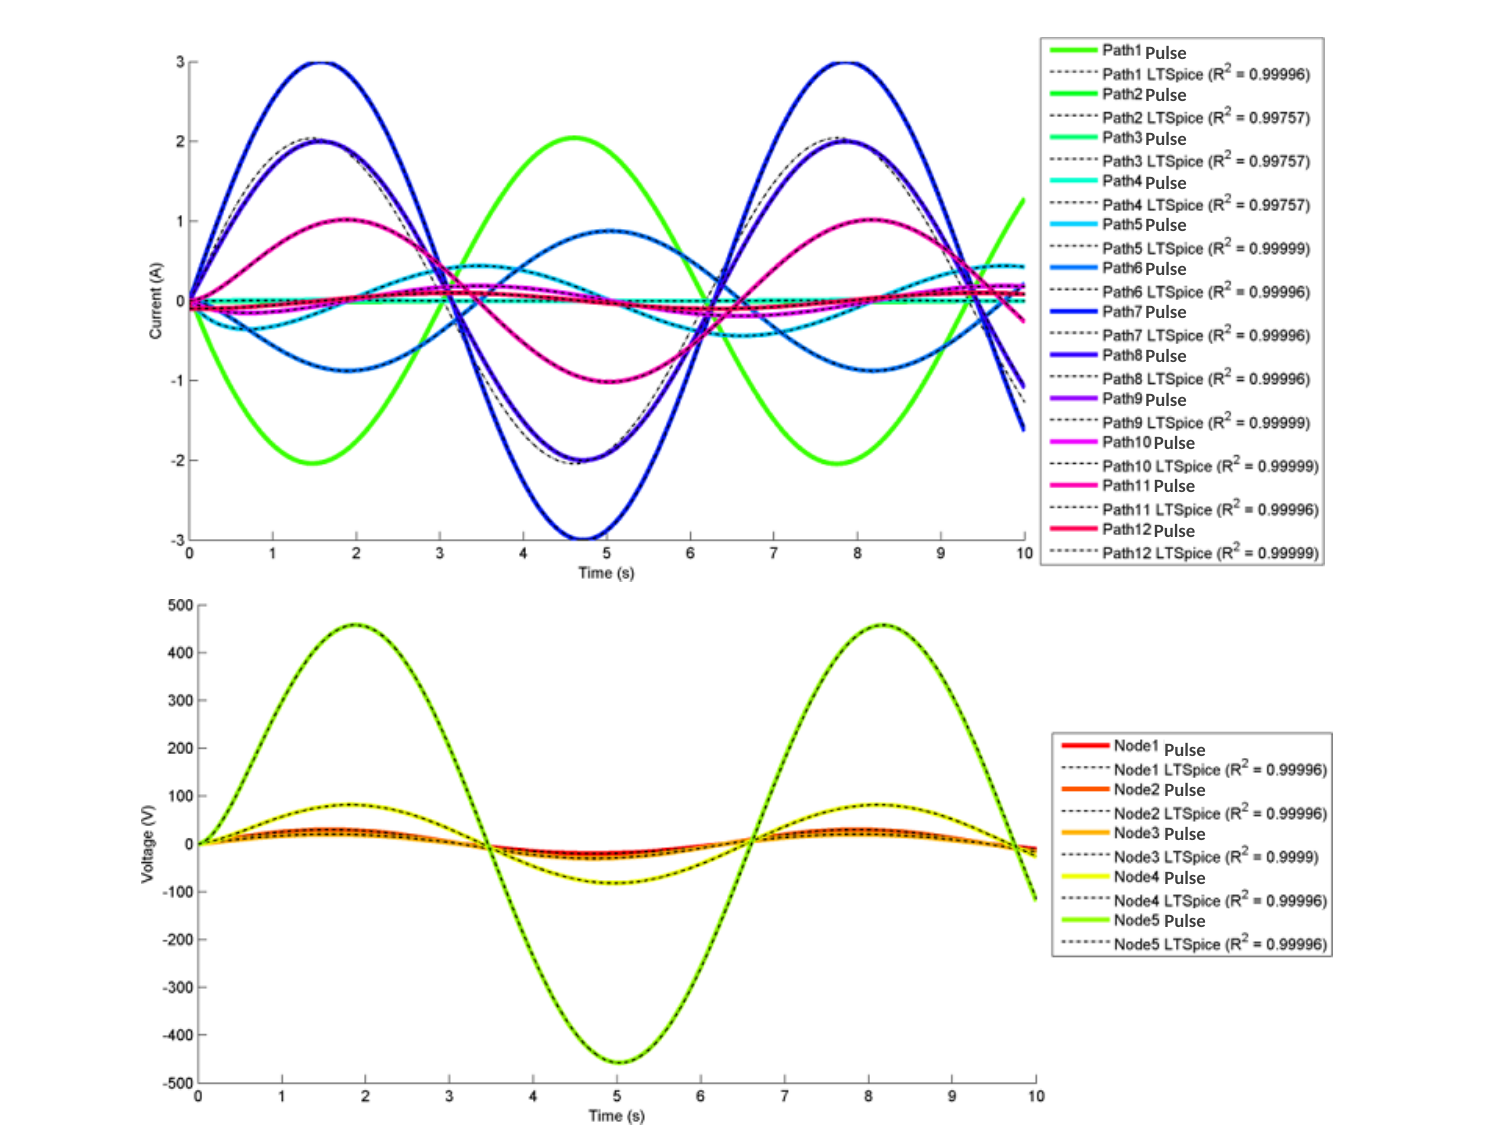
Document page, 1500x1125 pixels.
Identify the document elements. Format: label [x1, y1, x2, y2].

picture [141, 599, 1333, 1125]
picture [149, 37, 1326, 582]
